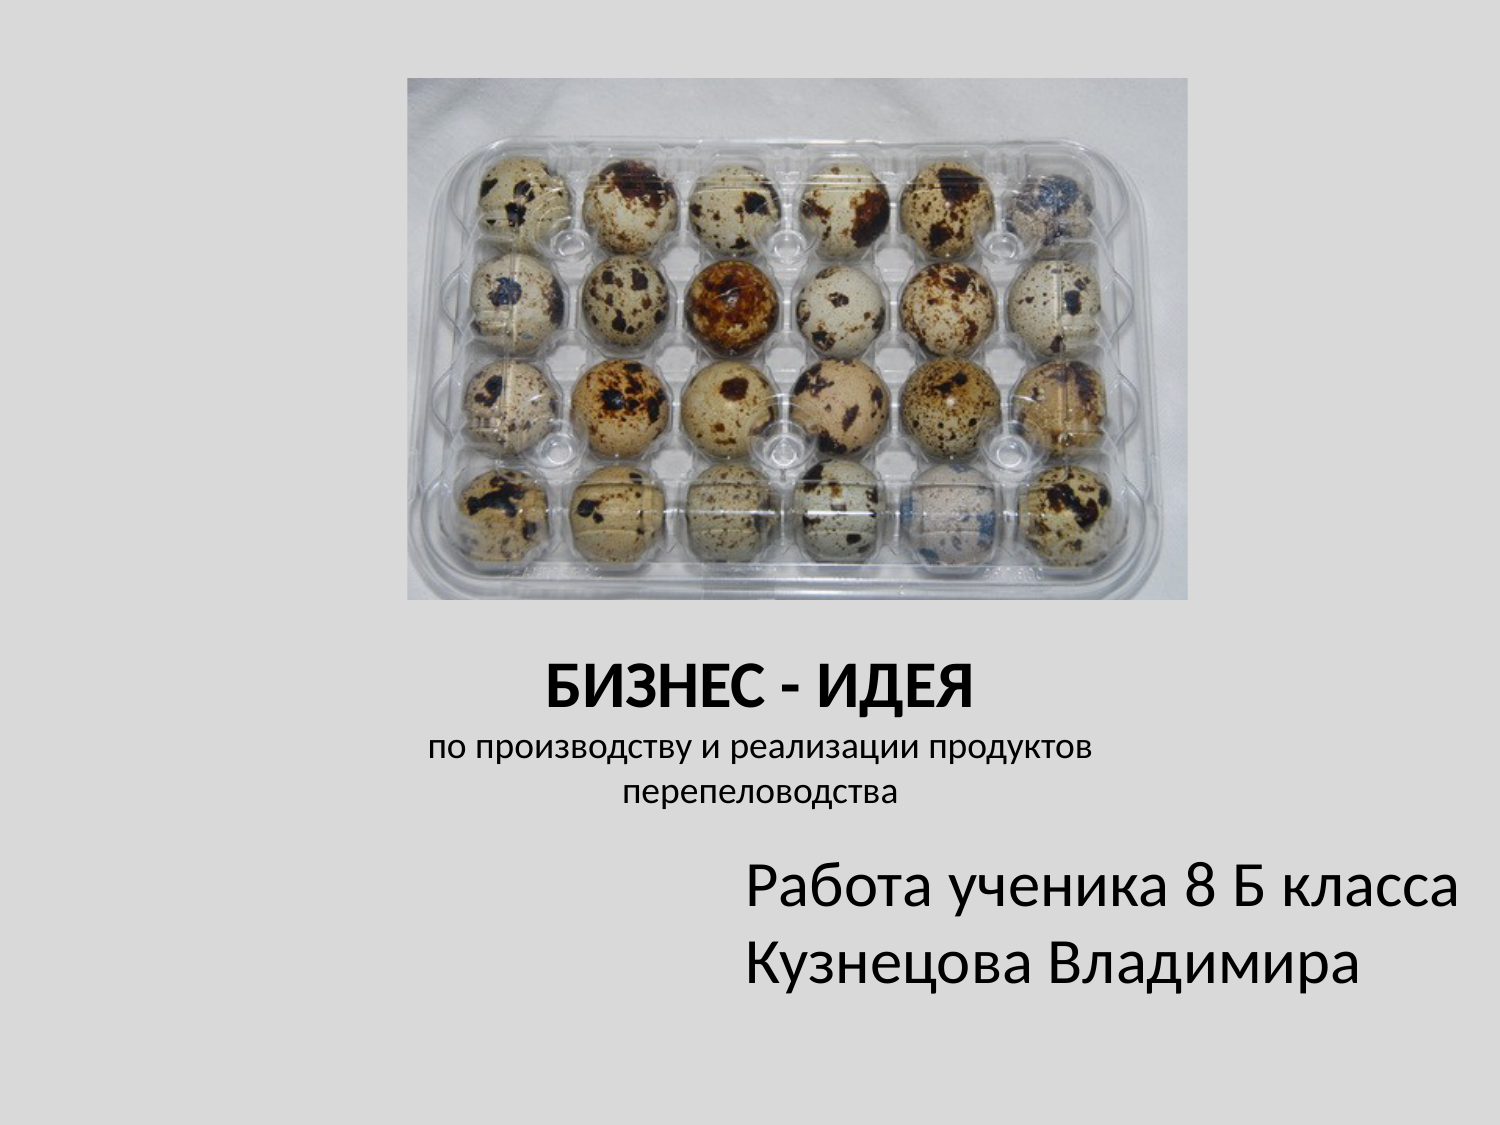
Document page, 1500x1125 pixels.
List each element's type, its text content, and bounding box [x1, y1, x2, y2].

list Работа ученика 8 Б класса Кузнецова Владимира [730, 834, 1500, 1005]
picture [407, 77, 1188, 601]
text_box БИЗНЕС - ИДЕЯ по производству и реализации продуктов перепеловодства [385, 633, 1136, 818]
